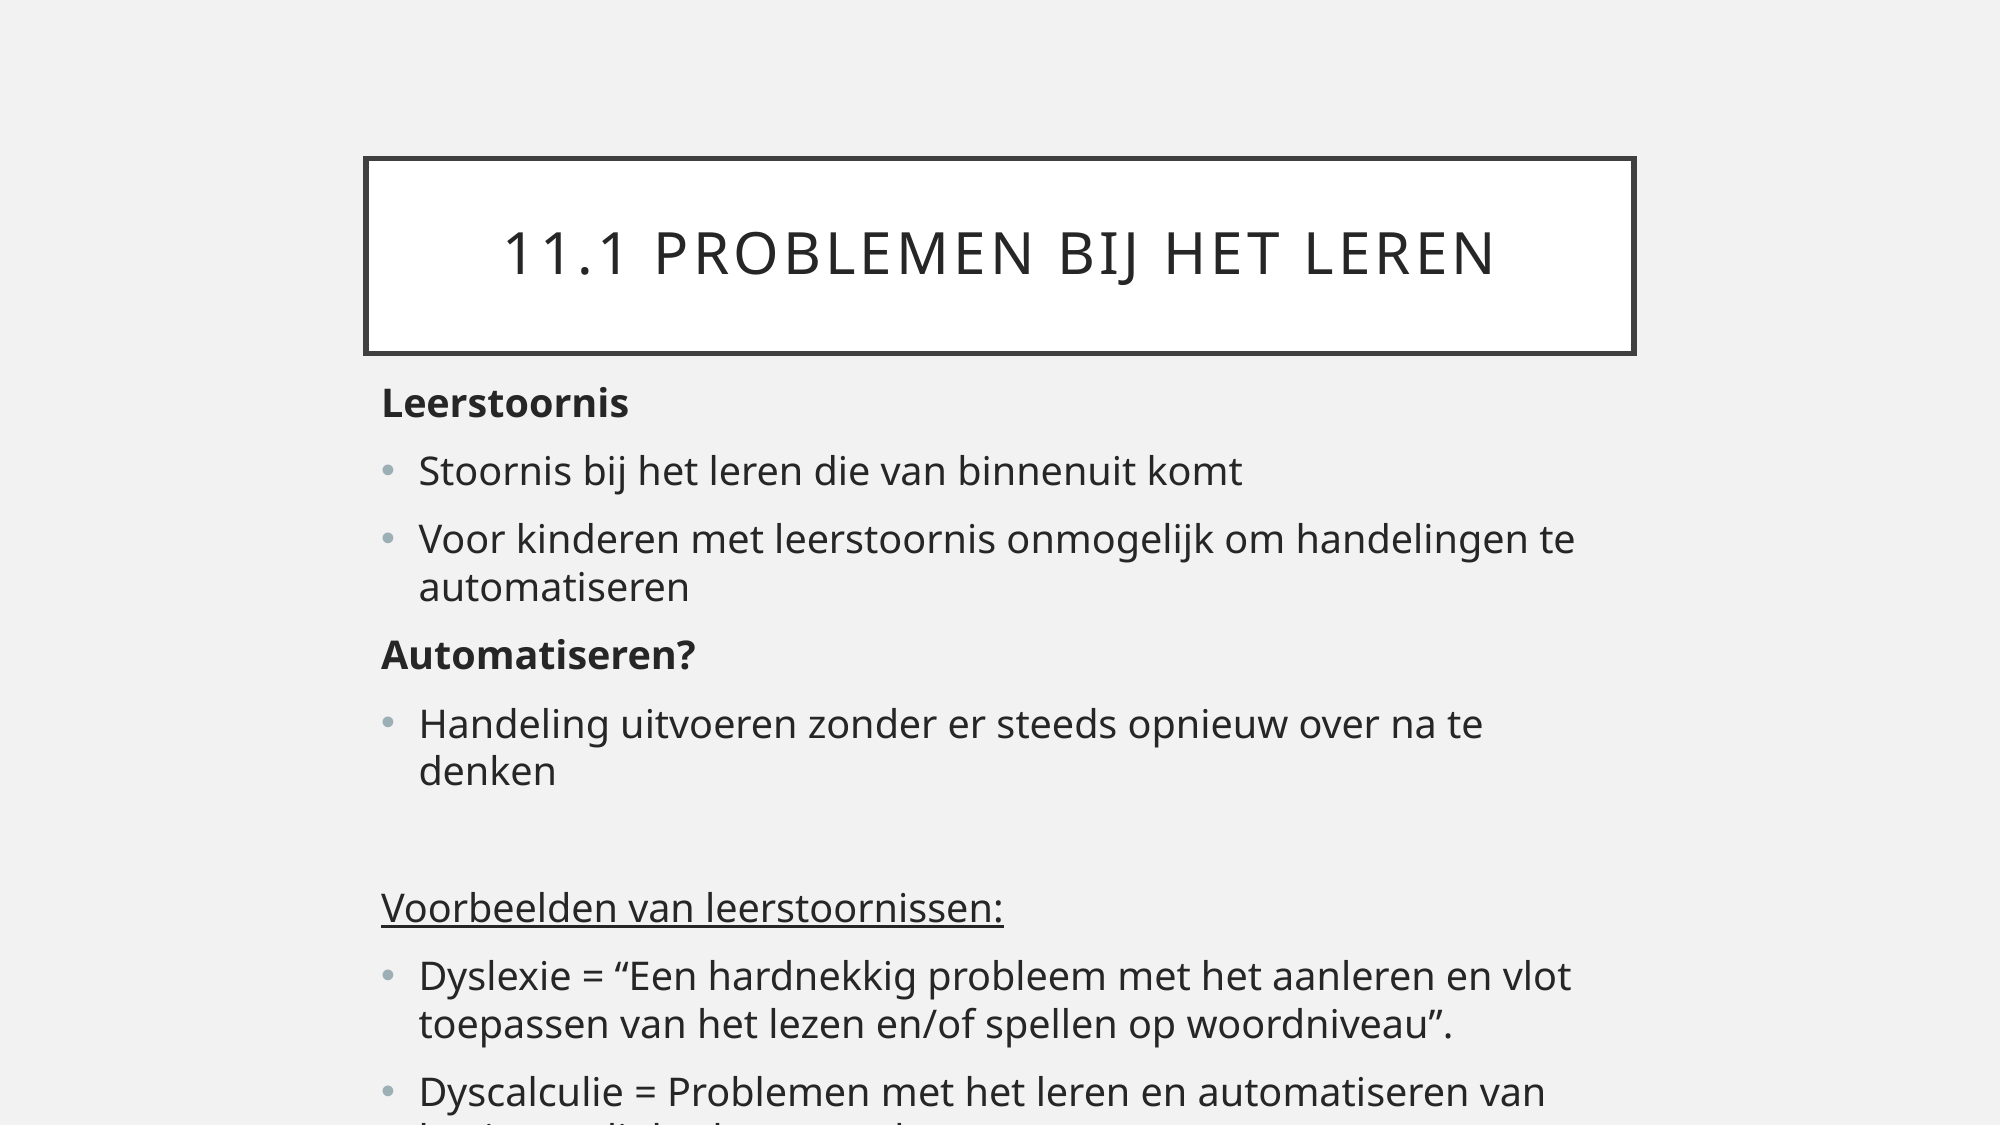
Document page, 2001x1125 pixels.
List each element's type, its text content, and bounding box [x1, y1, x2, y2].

list Leerstoornis Stoornis bij het leren die van binnenuit komt Voor kinderen met leerstoornis onmogelijk om handelingen te automatiseren Automatiseren? Handeling uitvoeren zonder er steeds opnieuw over na te denken Voorbeelden van leerstoornissen: Dyslexie = “Een hardnekkig probleem met het aanleren en vlot toepassen van het lezen en/of spellen op woordniveau”. Dyscalculie = Problemen met het leren en automatiseren van basisvaardigheden van rekenen [366, 370, 1634, 1094]
title 11.1 Problemen bij het leren [363, 156, 1637, 356]
